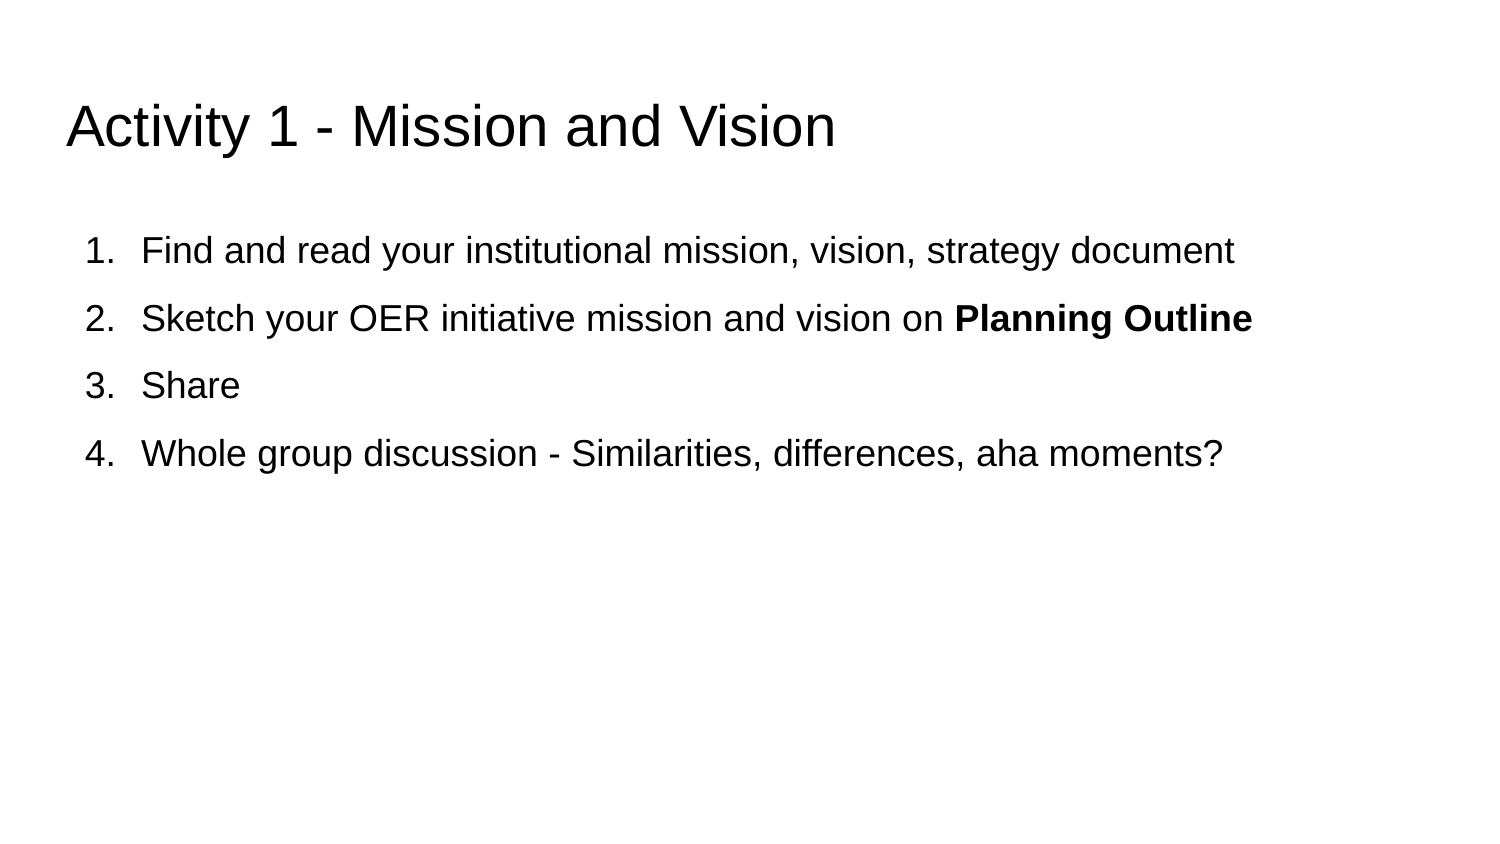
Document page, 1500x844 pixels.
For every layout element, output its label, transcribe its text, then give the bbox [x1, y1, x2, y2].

list Find and read your institutional mission, vision, strategy document Sketch your OER initiative mission and vision on Planning Outline Share Whole group discussion - Similarities, differences, aha moments? [51, 189, 1449, 750]
title Activity 1 - Mission and Vision [51, 72, 1449, 167]
